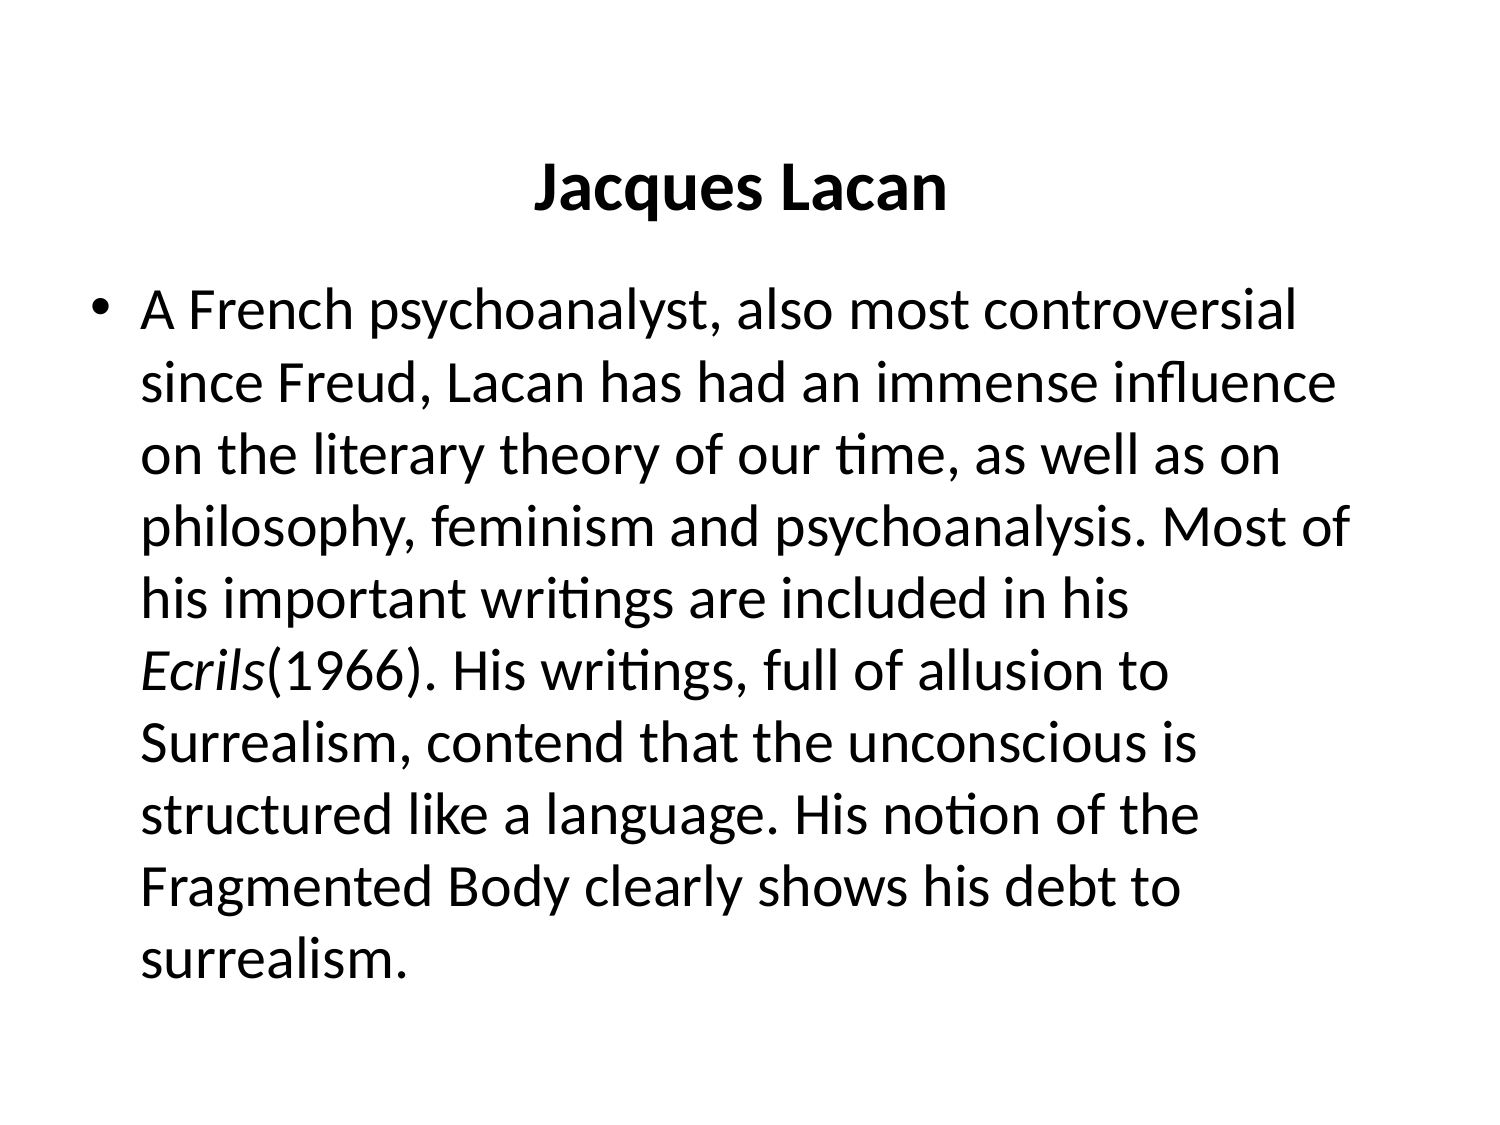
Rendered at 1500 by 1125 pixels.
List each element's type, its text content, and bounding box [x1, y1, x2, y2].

title Jacques Lacan [75, 45, 1425, 233]
list A French psychoanalyst, also most controversial since Freud, Lacan has had an immense influence on the literary theory of our time, as well as on philosophy, feminism and psychoanalysis. Most of his important writings are included in his Ecrils(1966). His writings, full of allusion to Surrealism, contend that the unconscious is structured like a language. His notion of the Fragmented Body clearly shows his debt to surrealism. [75, 262, 1425, 1005]
